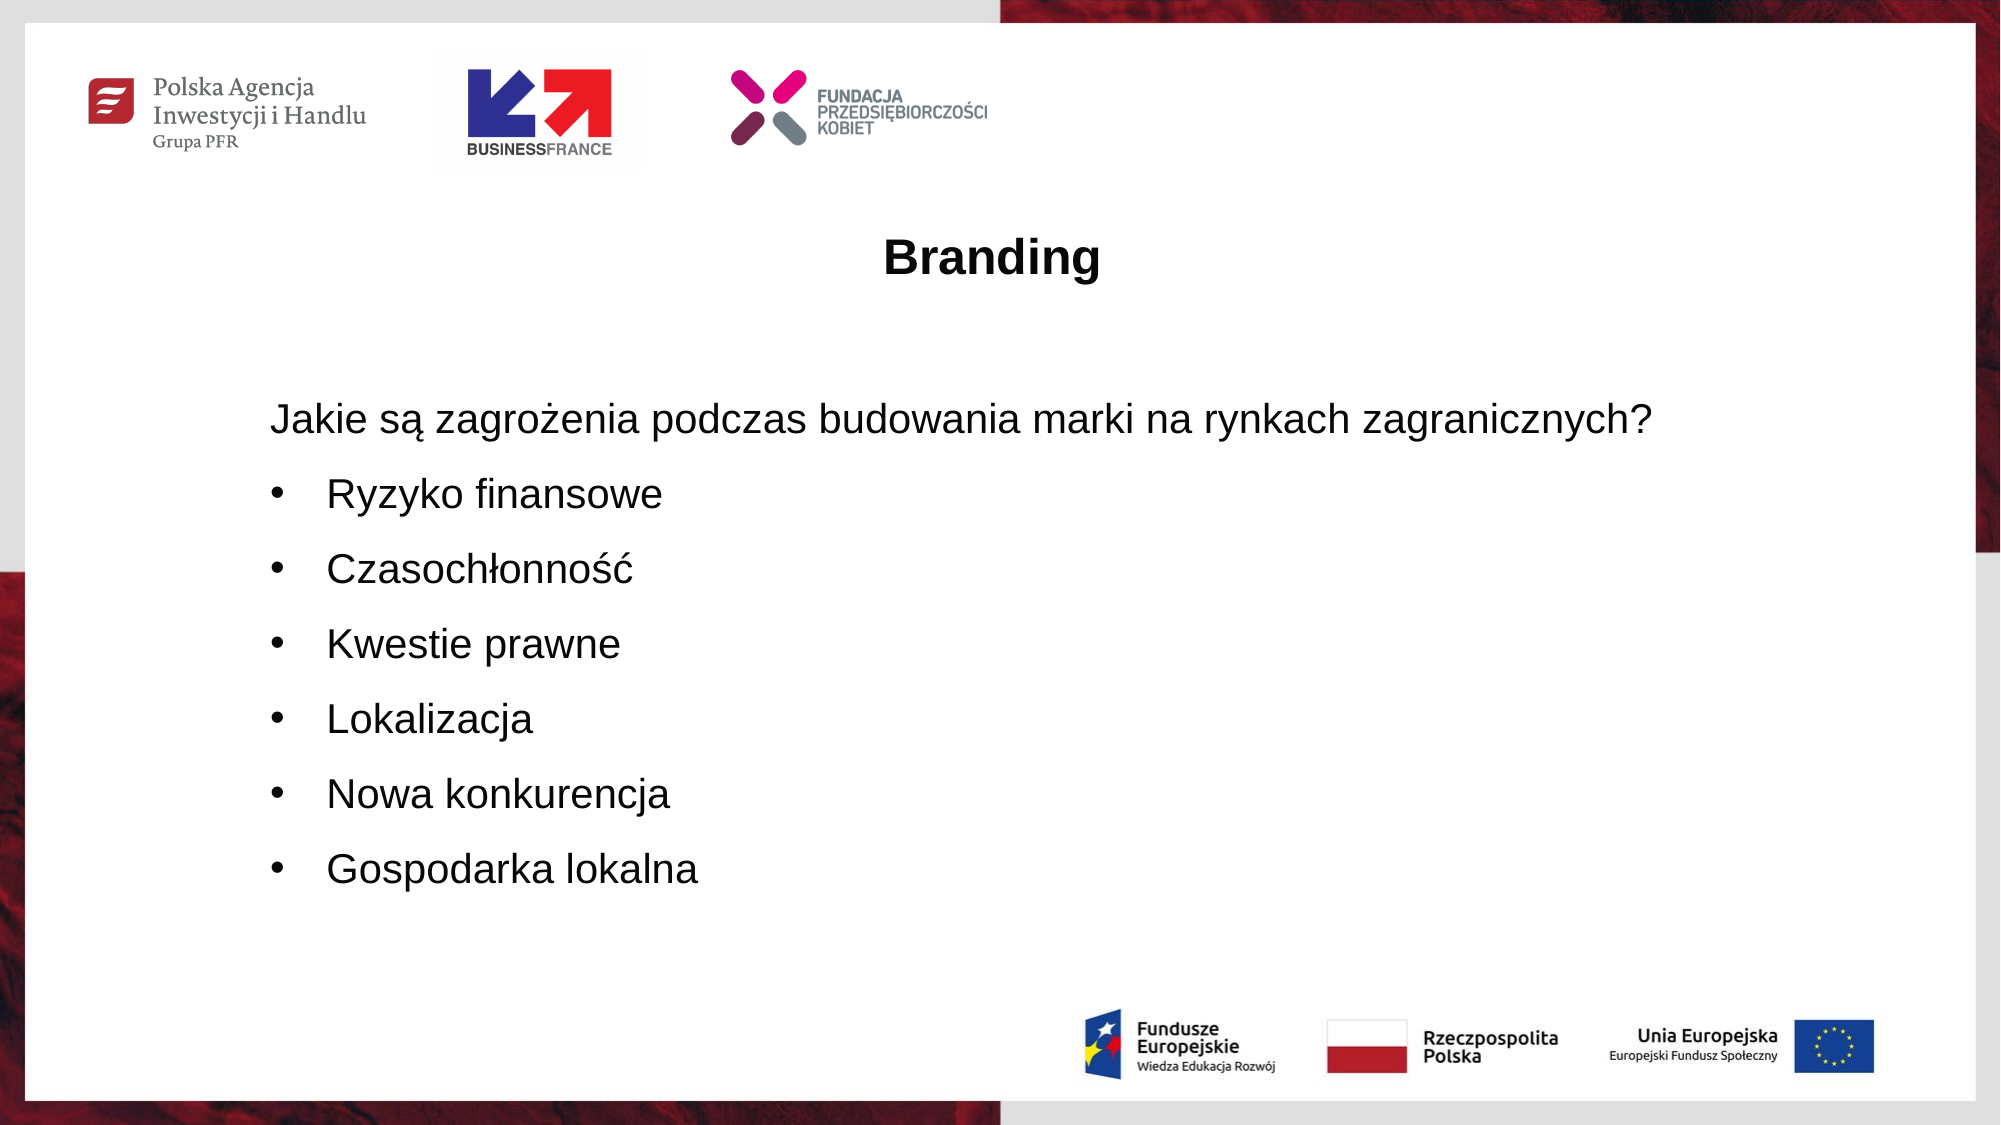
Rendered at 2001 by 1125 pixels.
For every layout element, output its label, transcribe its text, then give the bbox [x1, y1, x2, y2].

text_box Branding [453, 214, 1547, 290]
text_box Jakie są zagrożenia podczas budowania marki na rynkach zagranicznych? Ryzyko finansowe Czasochłonność Kwestie prawne Lokalizacja Nowa konkurencja Gospodarka lokalna [265, 387, 1734, 896]
picture [0, 0, 2001, 1125]
